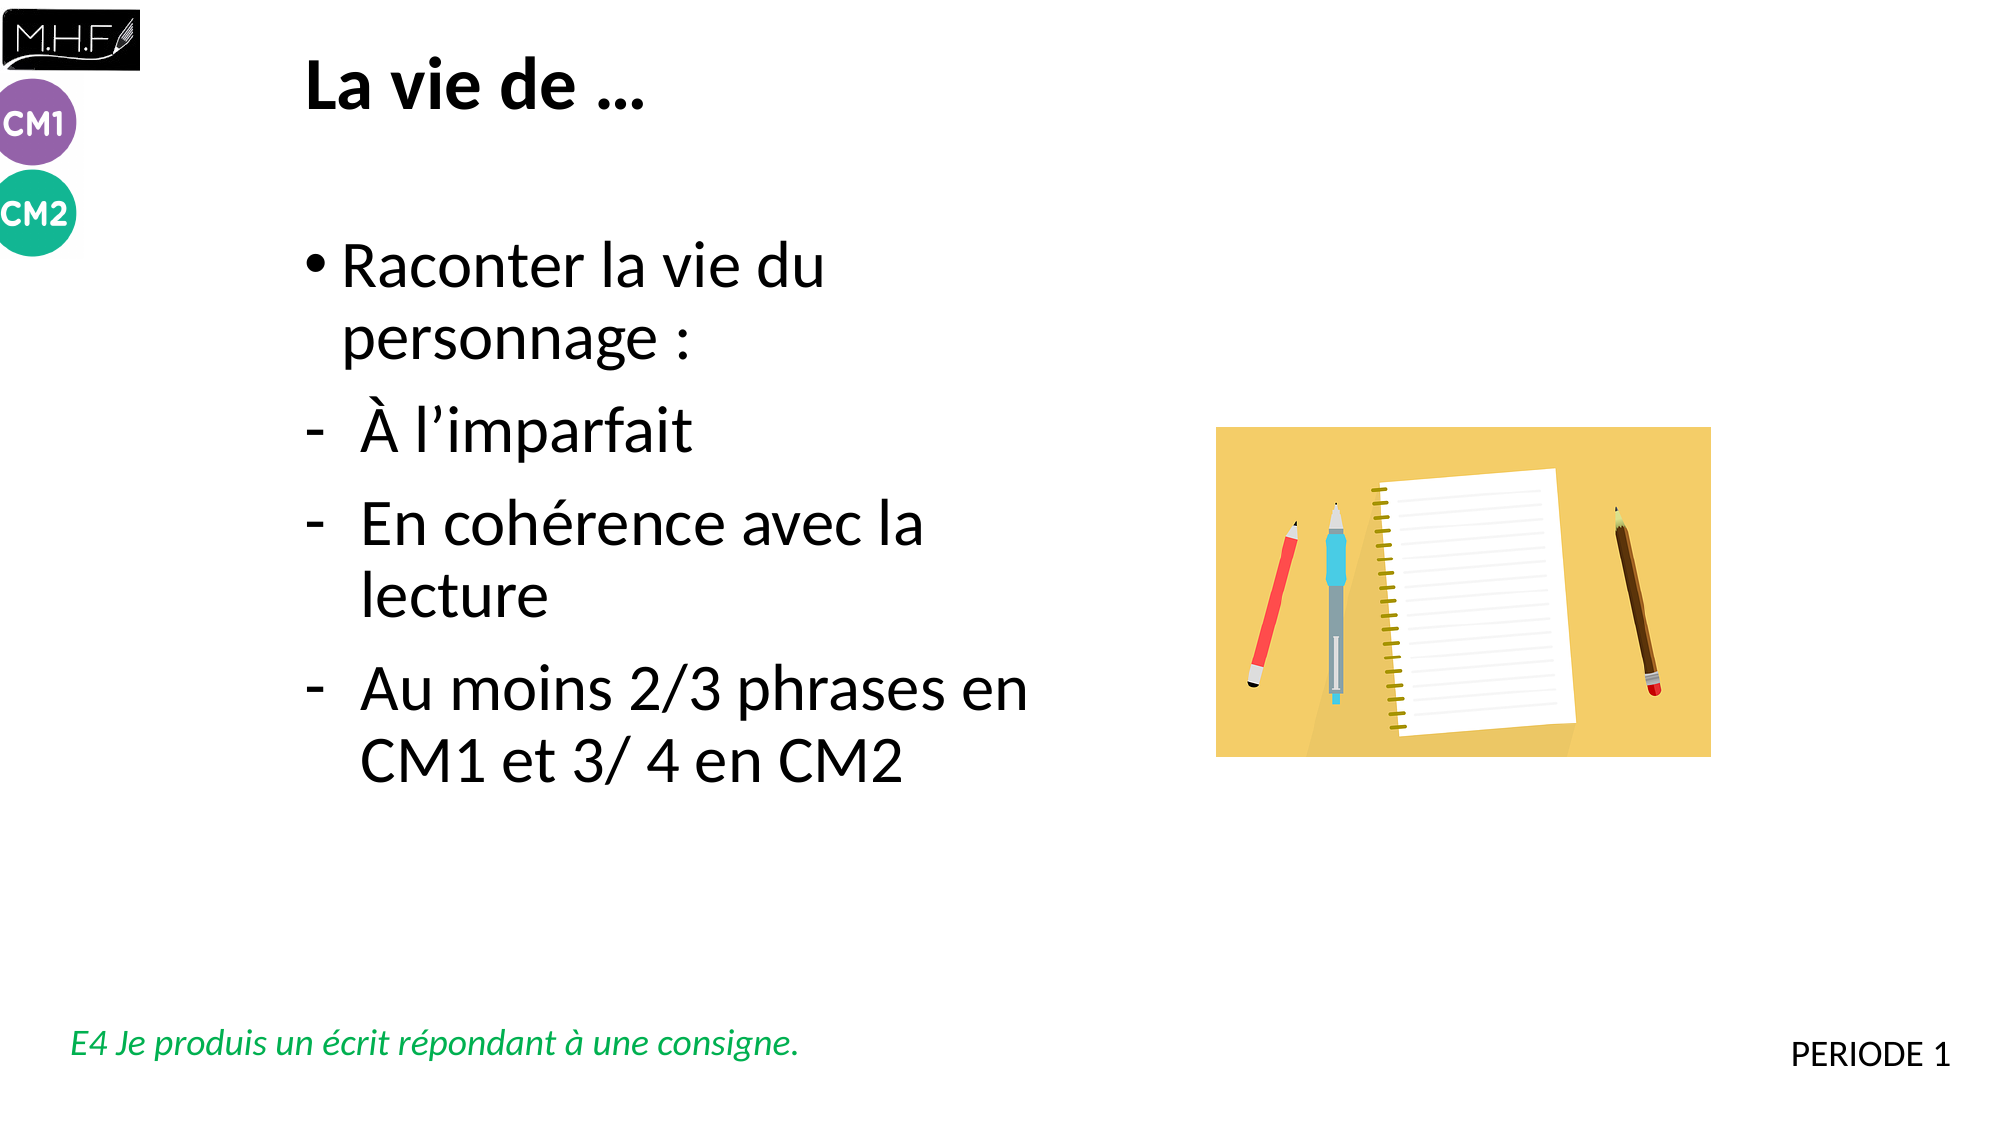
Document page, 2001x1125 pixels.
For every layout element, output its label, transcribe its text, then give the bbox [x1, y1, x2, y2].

text_box E4 Je produis un écrit répondant à une consigne. [55, 1010, 1056, 1071]
picture [1216, 427, 1711, 757]
title La vie de … [290, 7, 1362, 163]
picture [0, 7, 140, 259]
text_box PERIODE 1 [1362, 1021, 1967, 1082]
text_box Raconter la vie du personnage : À l’imparfait En cohérence avec la lecture Au moins 2/3 phrases en CM1 et 3/ 4 en CM2 [289, 222, 1079, 1022]
